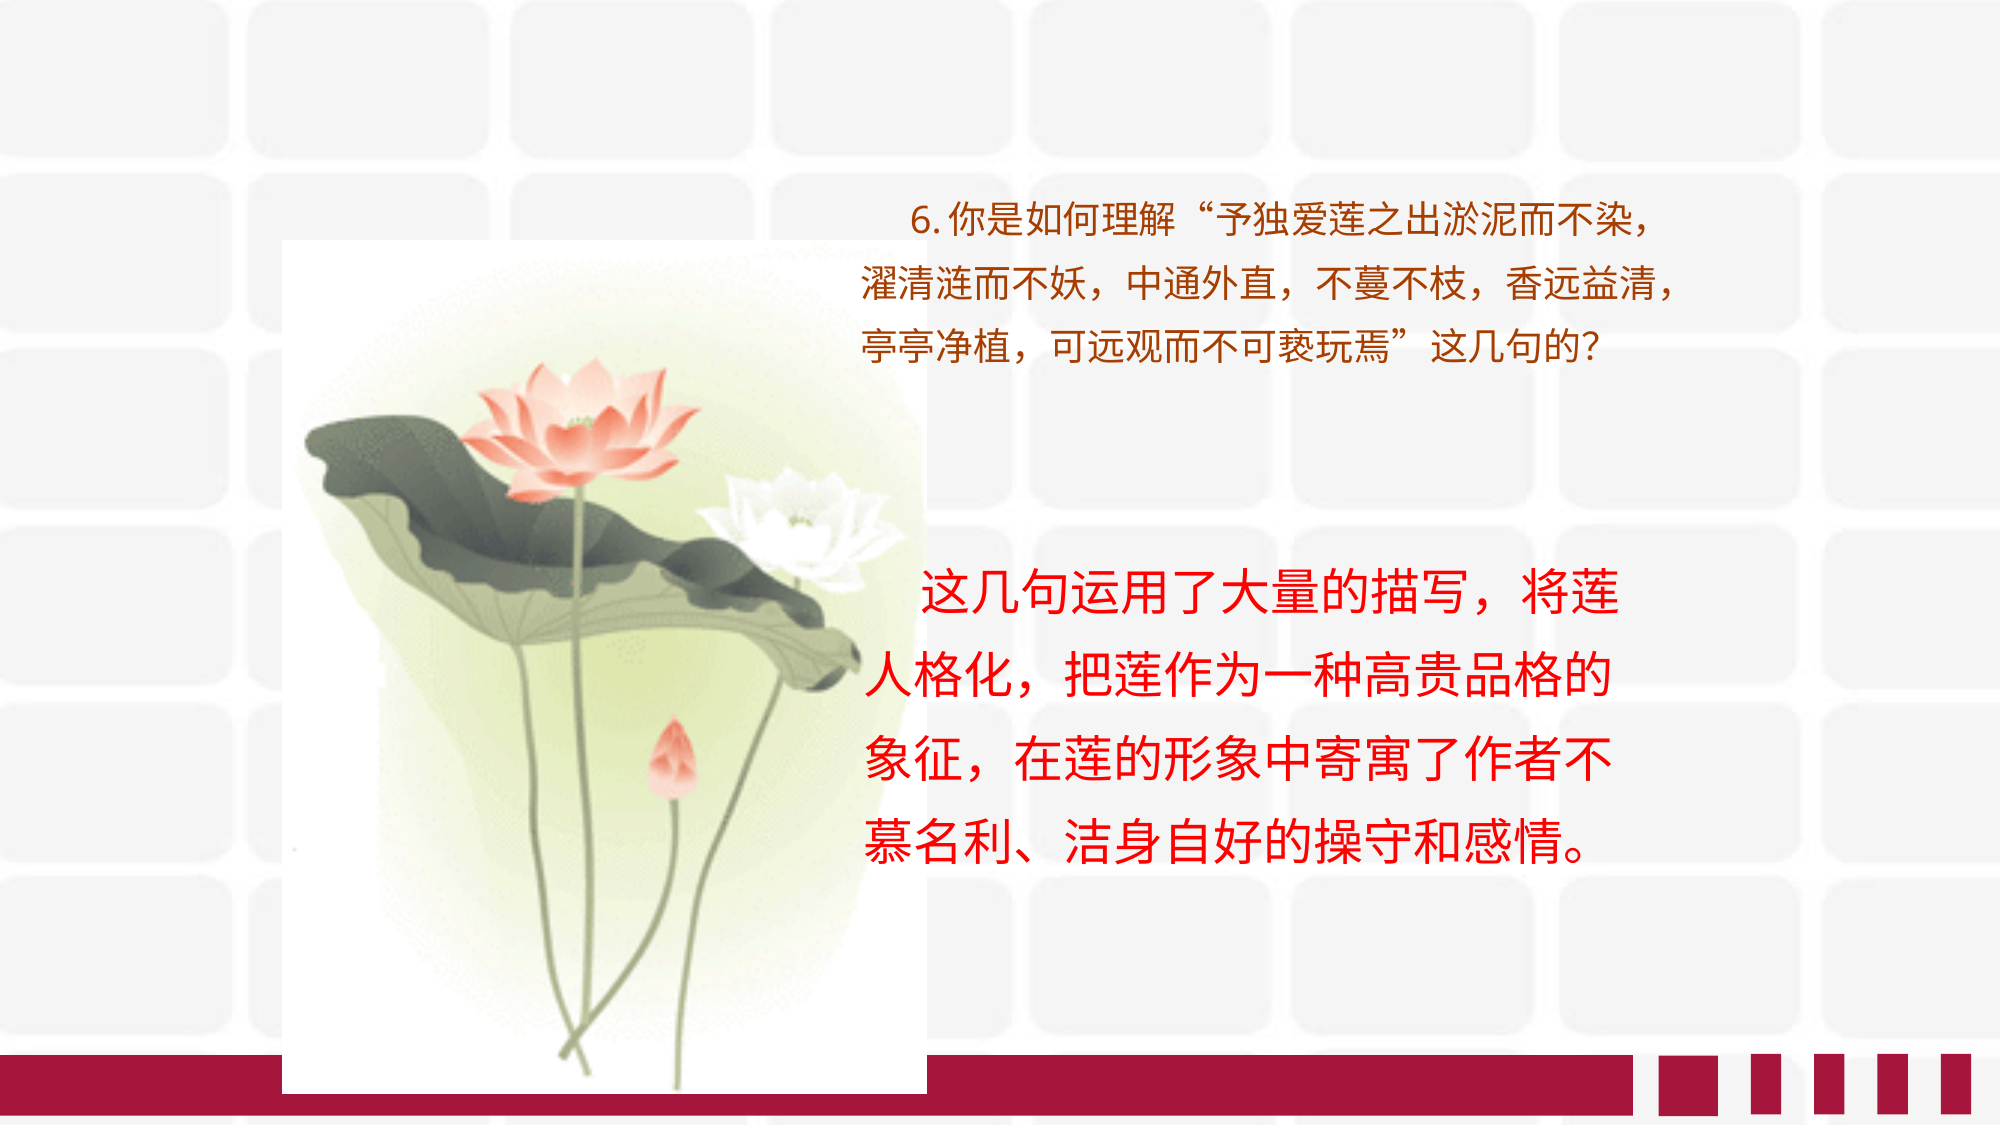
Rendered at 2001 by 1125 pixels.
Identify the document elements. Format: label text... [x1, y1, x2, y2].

text_box 这几句运用了大量的描写，将莲人格化，把莲作为一种高贵品格的象征，在莲的形象中寄寓了作者不慕名利、洁身自好的操守和感情。 [927, 529, 1671, 878]
picture [0, 0, 2000, 1125]
list 6.你是如何理解“予独爱莲之出淤泥而不染，濯清涟而不妖，中通外直，不蔓不枝，香远益清，亭亭净植，可远观而不可亵玩焉”这几句的？ [848, 172, 1685, 416]
